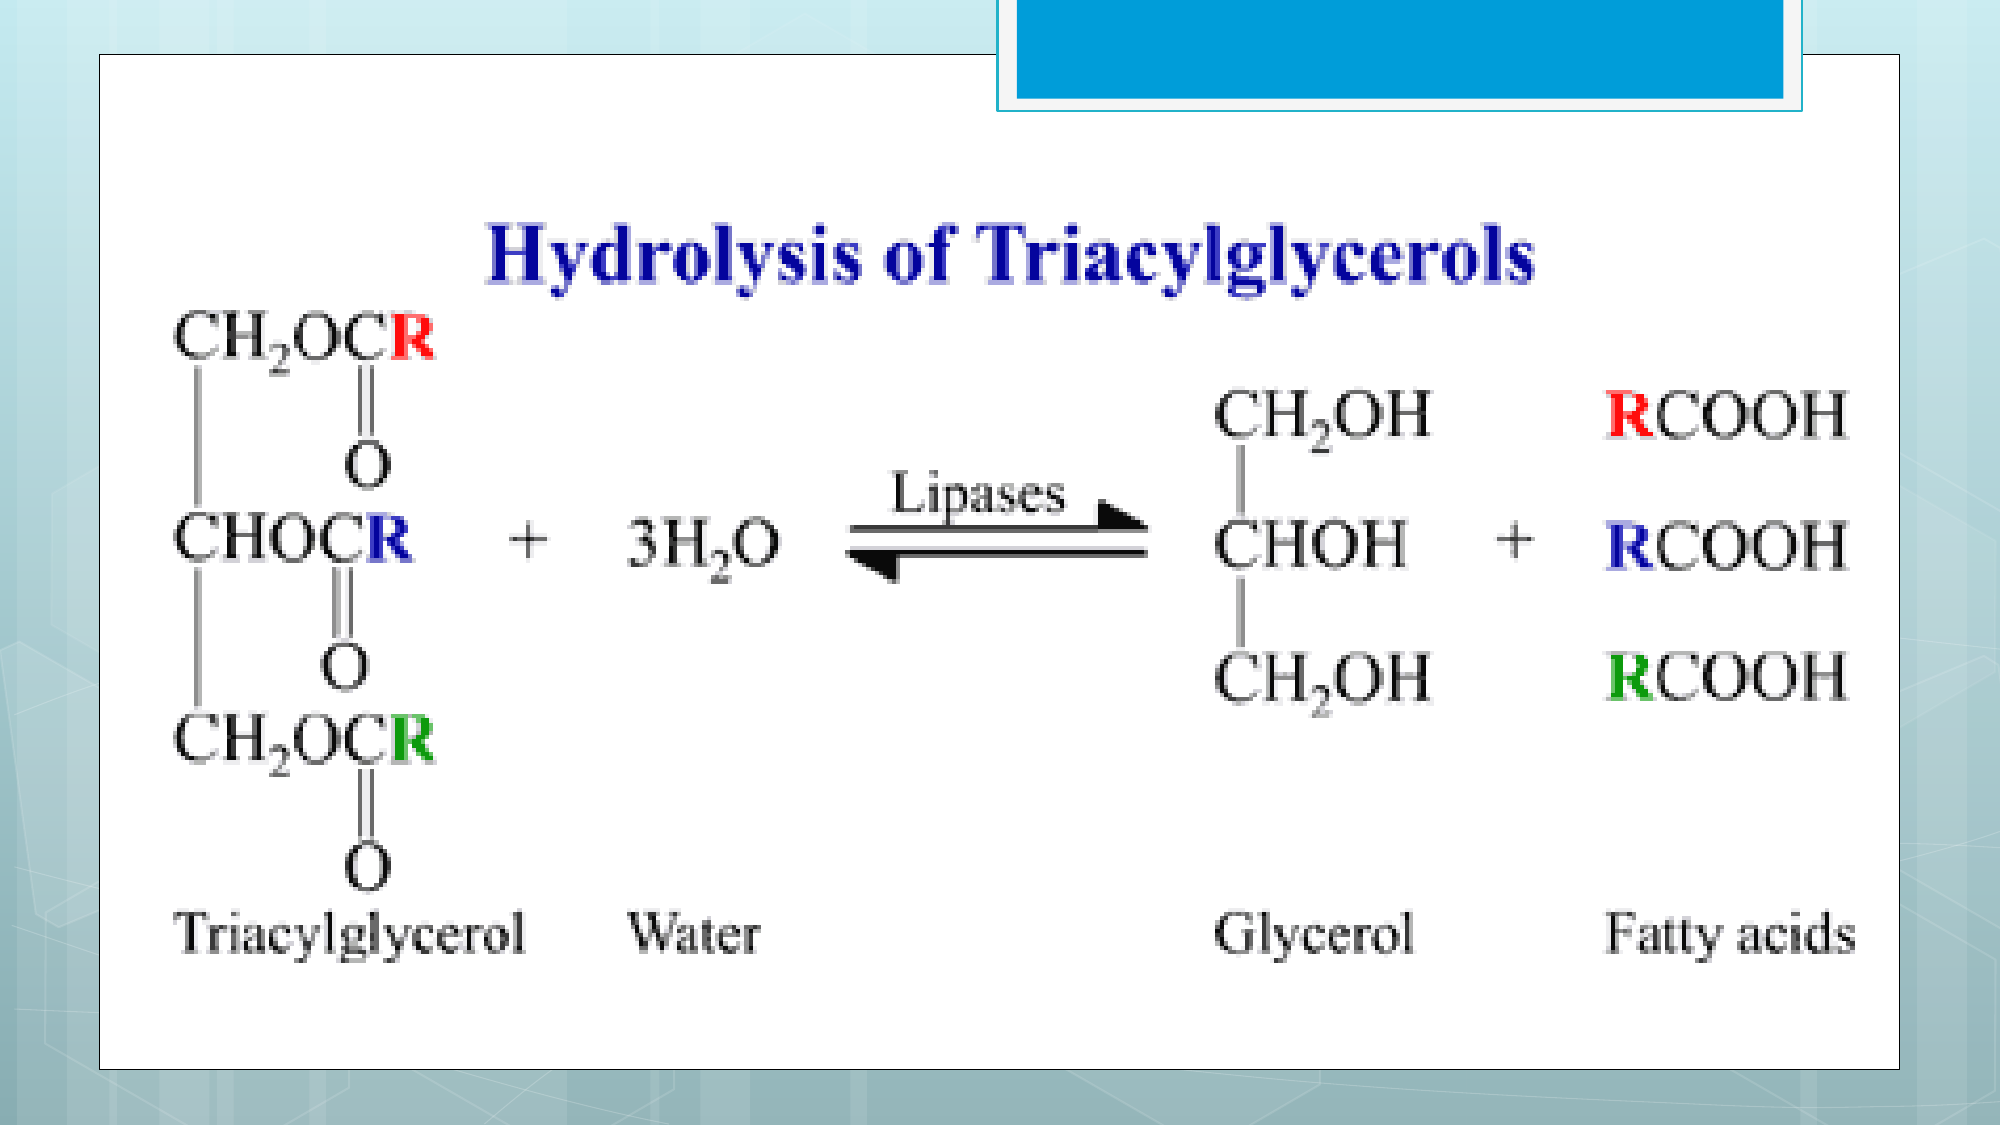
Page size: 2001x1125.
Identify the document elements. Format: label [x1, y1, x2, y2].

picture [173, 222, 1855, 963]
